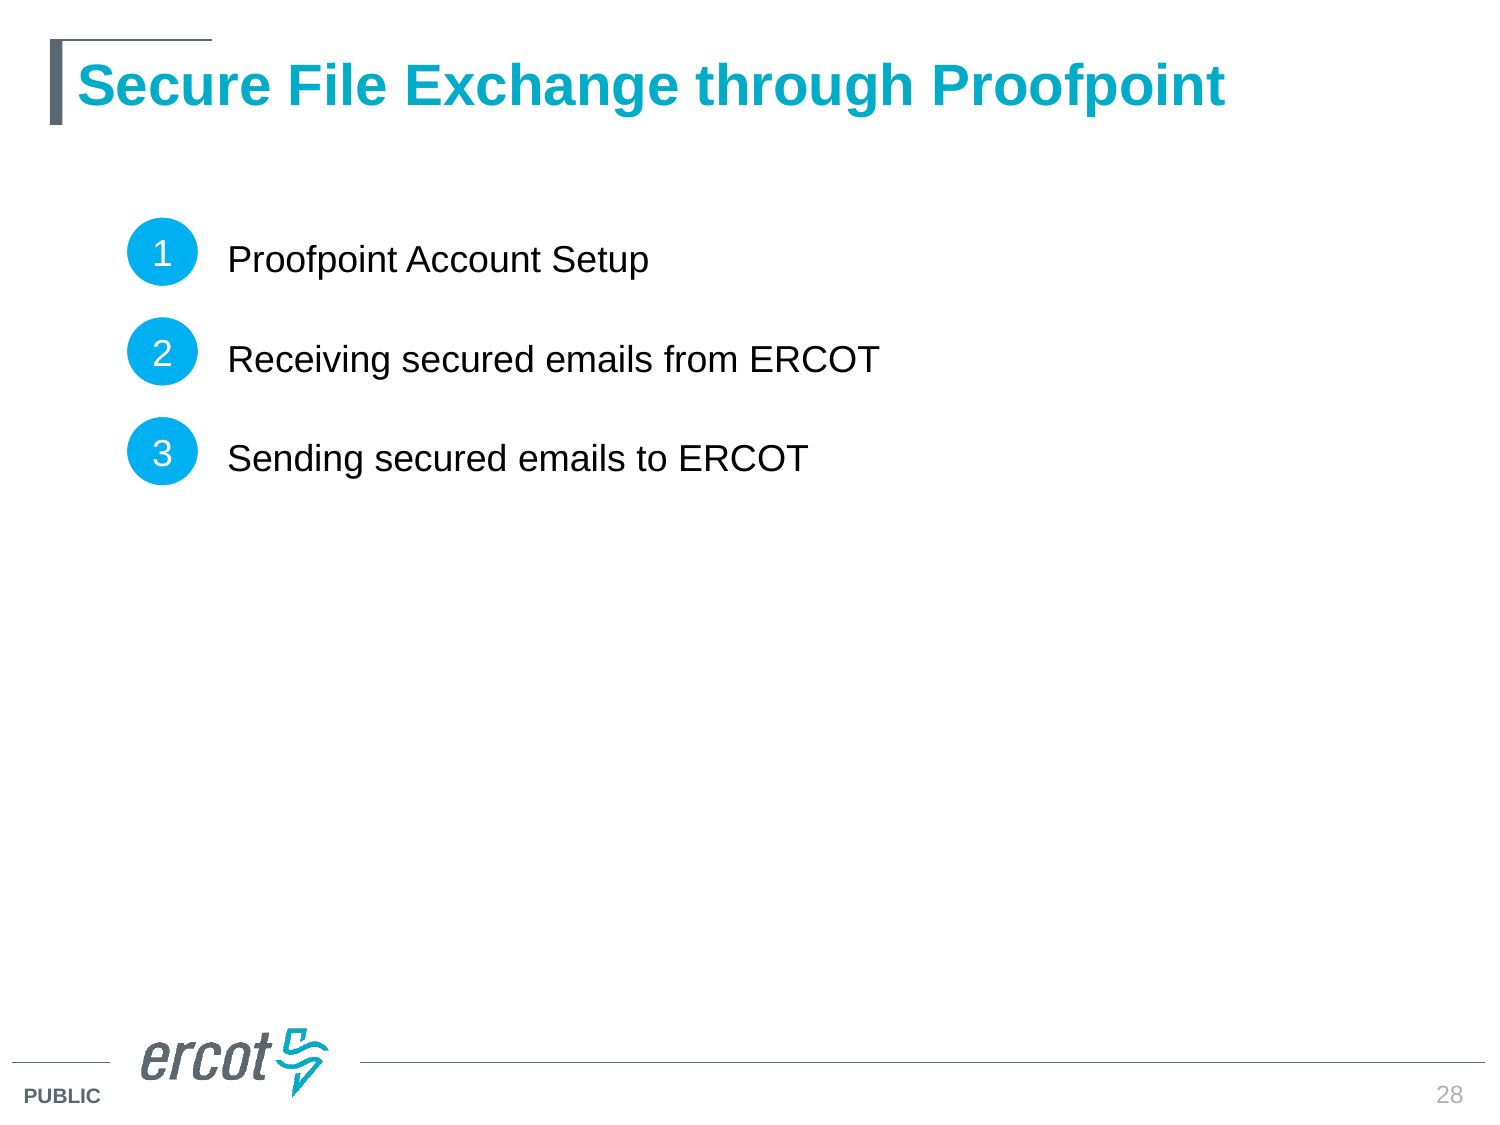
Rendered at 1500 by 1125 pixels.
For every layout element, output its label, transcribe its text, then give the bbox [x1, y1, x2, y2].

text_box Sending secured emails to ERCOT [212, 426, 1292, 487]
slide_number 28 [1412, 1076, 1488, 1112]
title Secure File Exchange through Proofpoint [62, 39, 1450, 228]
picture [137, 1024, 332, 1100]
text_box 3 [122, 412, 203, 490]
text_box 2 [122, 313, 203, 390]
text_box 1 [122, 213, 203, 291]
text_box Receiving secured emails from ERCOT [212, 327, 1463, 387]
text_box Proofpoint Account Setup [212, 227, 688, 288]
